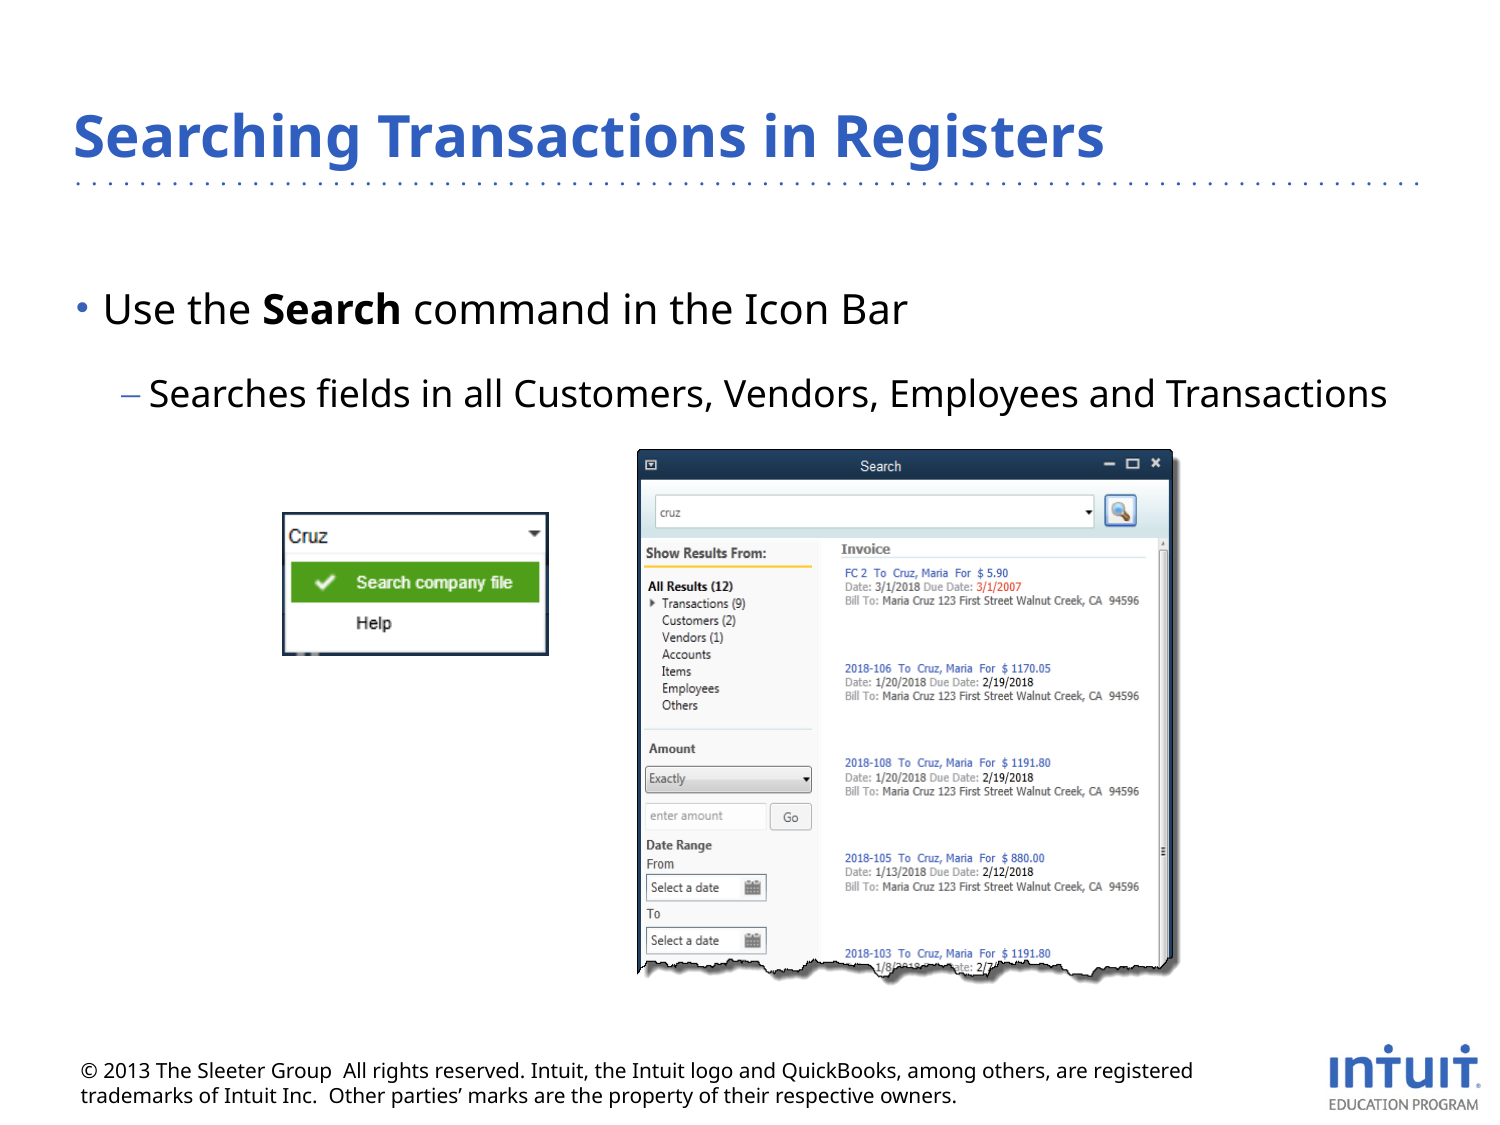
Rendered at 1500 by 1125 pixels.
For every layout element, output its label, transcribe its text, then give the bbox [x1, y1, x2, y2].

picture [637, 449, 1188, 1001]
title Searching Transactions in Registers [73, 62, 1424, 169]
picture [1325, 1039, 1485, 1116]
list Use the Search command in the Icon Bar Searches fields in all Customers, Vendors, Employees and Transactions [75, 275, 1413, 1018]
picture [282, 512, 550, 657]
